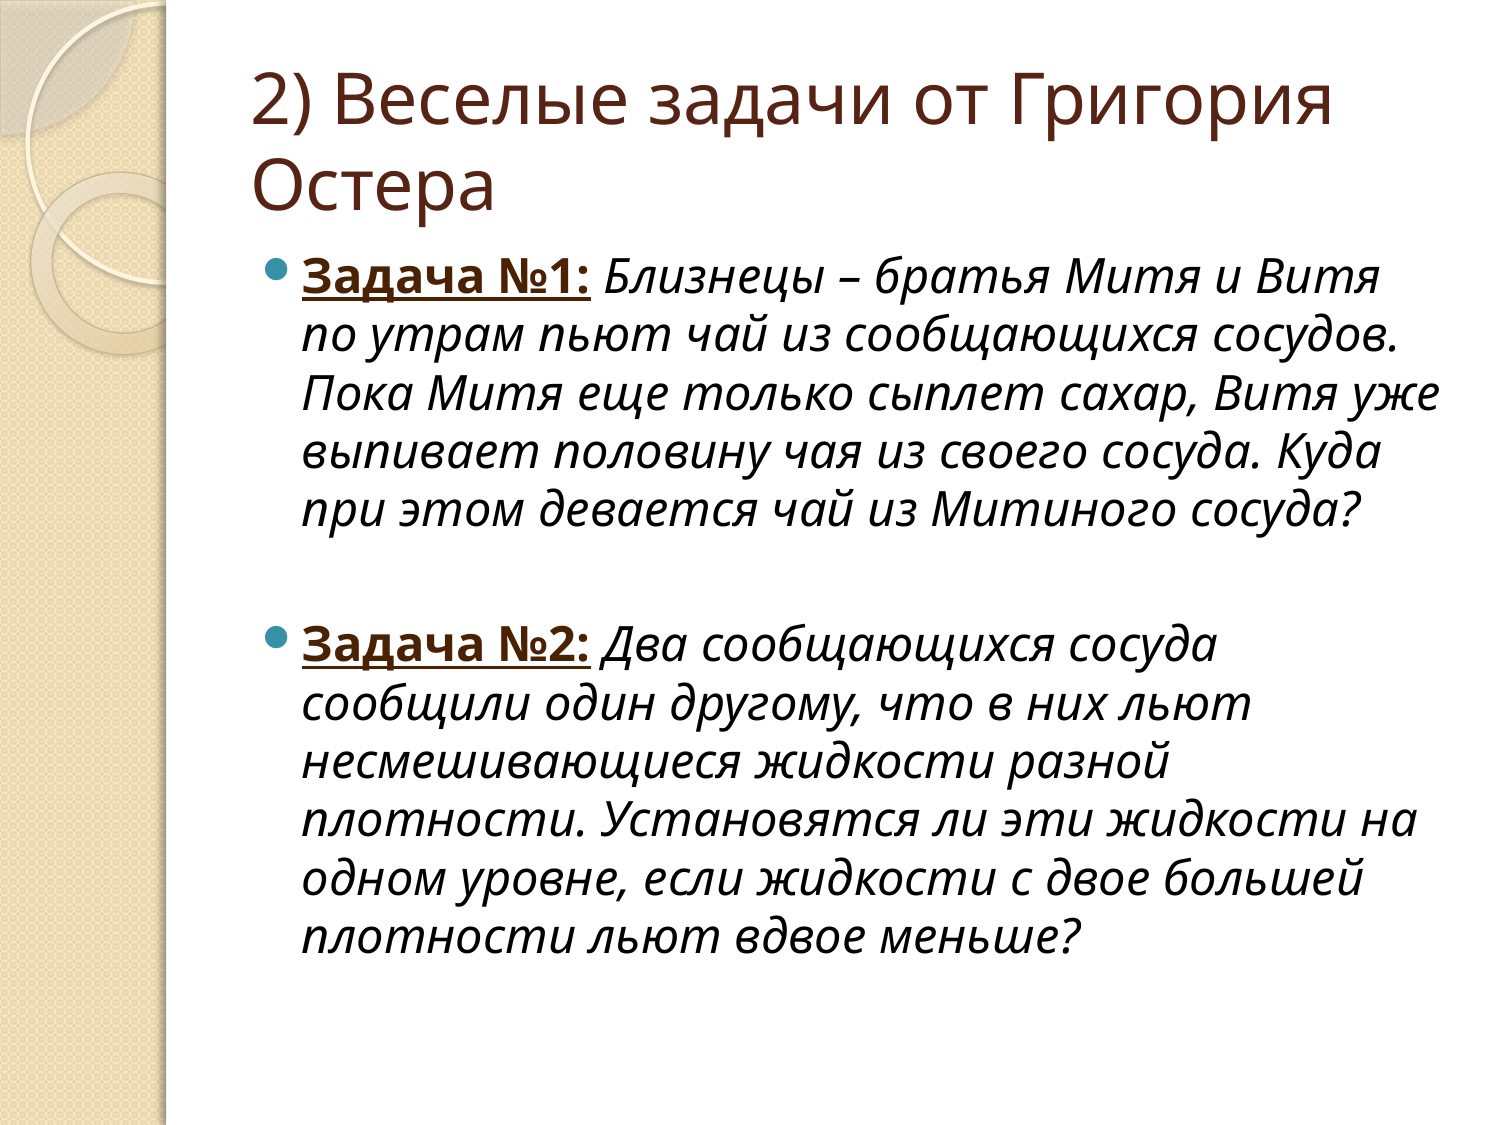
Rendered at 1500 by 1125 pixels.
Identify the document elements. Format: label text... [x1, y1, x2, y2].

title 2) Веселые задачи от Григория Остера [235, 45, 1466, 233]
list Задача №1: Близнецы – братья Митя и Витя по утрам пьют чай из сообщающихся сосудов. Пока Митя еще только сыплет сахар, Витя уже выпивает половину чая из своего сосуда. Куда при этом девается чай из Митиного сосуда? Задача №2: Два сообщающихся сосуда сообщили один другому, что в них льют несмешивающиеся жидкости разной плотности. Установятся ли эти жидкости на одном уровне, если жидкости с двое большей плотности льют вдвое меньше? [235, 237, 1466, 1025]
